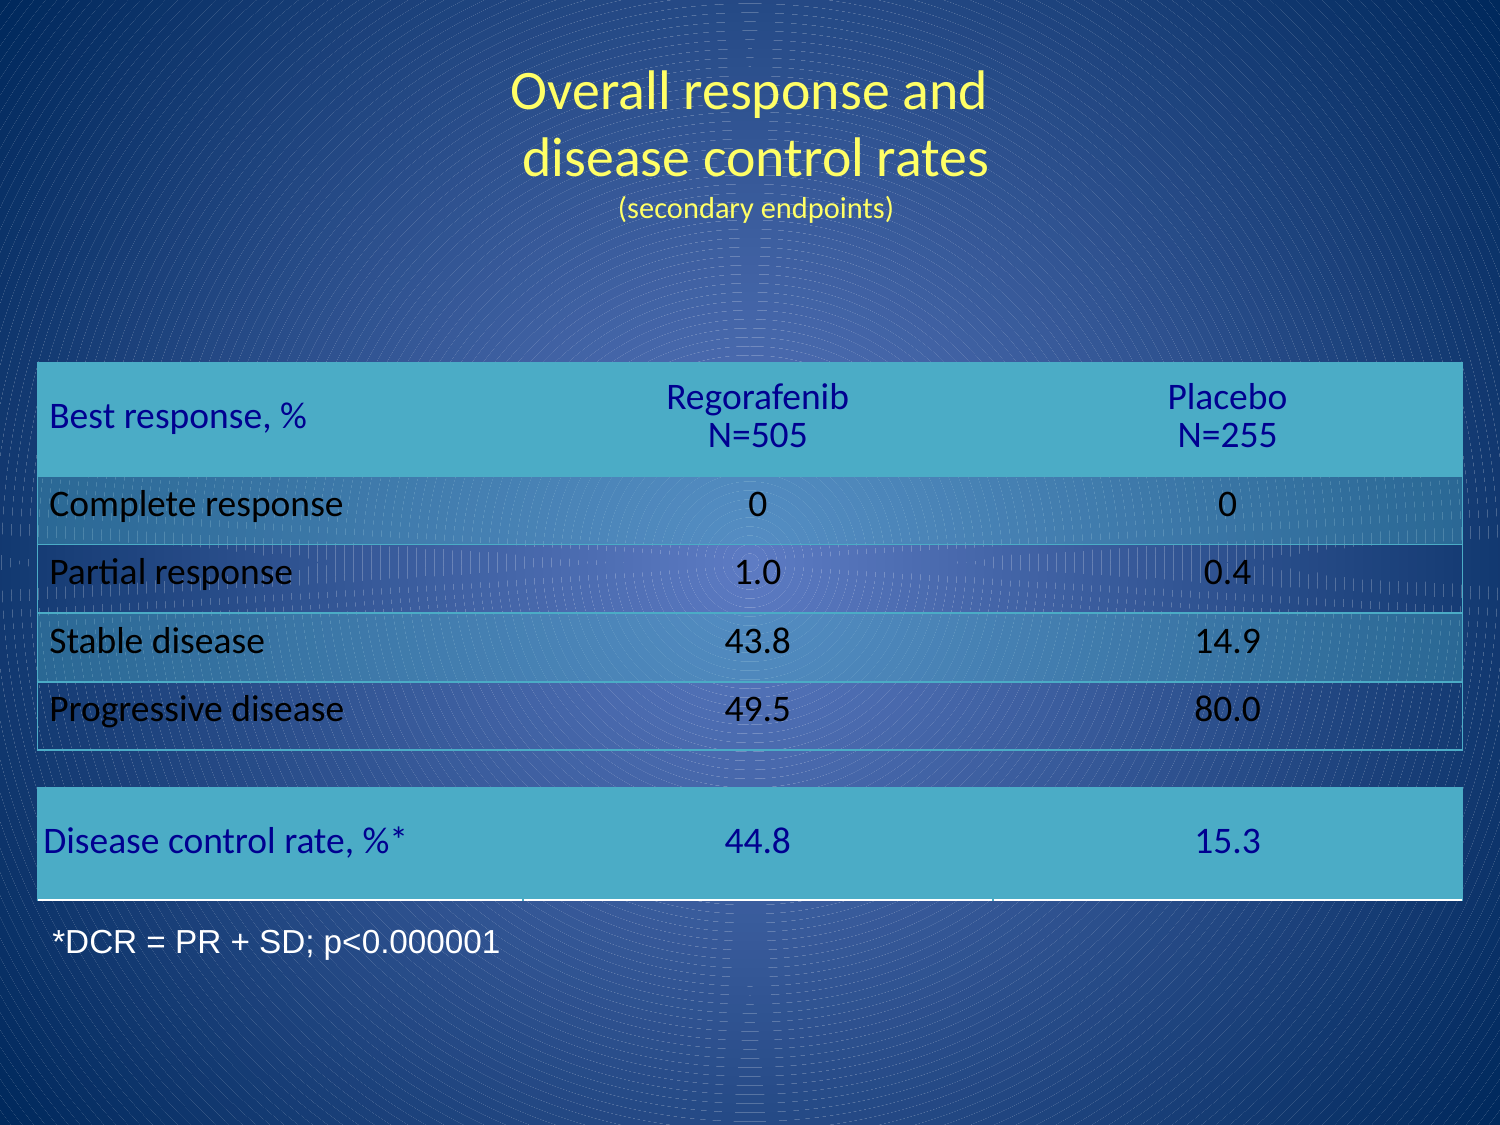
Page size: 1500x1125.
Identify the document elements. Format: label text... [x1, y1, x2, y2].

table_cell 0 [993, 477, 1462, 544]
table_cell 14.9 [993, 614, 1462, 681]
table_cell 1.0 [523, 545, 993, 612]
table_header Best response, % [38, 363, 522, 475]
table_header 44.8 [524, 788, 992, 899]
title Overall response and disease control rates (secondary endpoints) [75, 45, 1438, 233]
text_box *DCR = PR + SD; p<0.000001 [37, 912, 1435, 968]
table_header Regorafenib N=505 [524, 363, 992, 475]
table_header 15.3 [994, 788, 1462, 899]
table_cell 0 [523, 477, 993, 544]
table_cell 80.0 [993, 683, 1462, 749]
table_header Placebo N=255 [994, 363, 1462, 475]
table_cell Partial response [38, 545, 523, 612]
table_cell Stable disease [38, 614, 523, 681]
table_cell 43.8 [523, 614, 993, 681]
table_cell Complete response [38, 477, 523, 544]
table_cell 0.4 [993, 545, 1462, 612]
table_cell Progressive disease [38, 683, 523, 749]
table_header Disease control rate, %* [38, 788, 522, 899]
table_cell 49.5 [523, 683, 993, 749]
